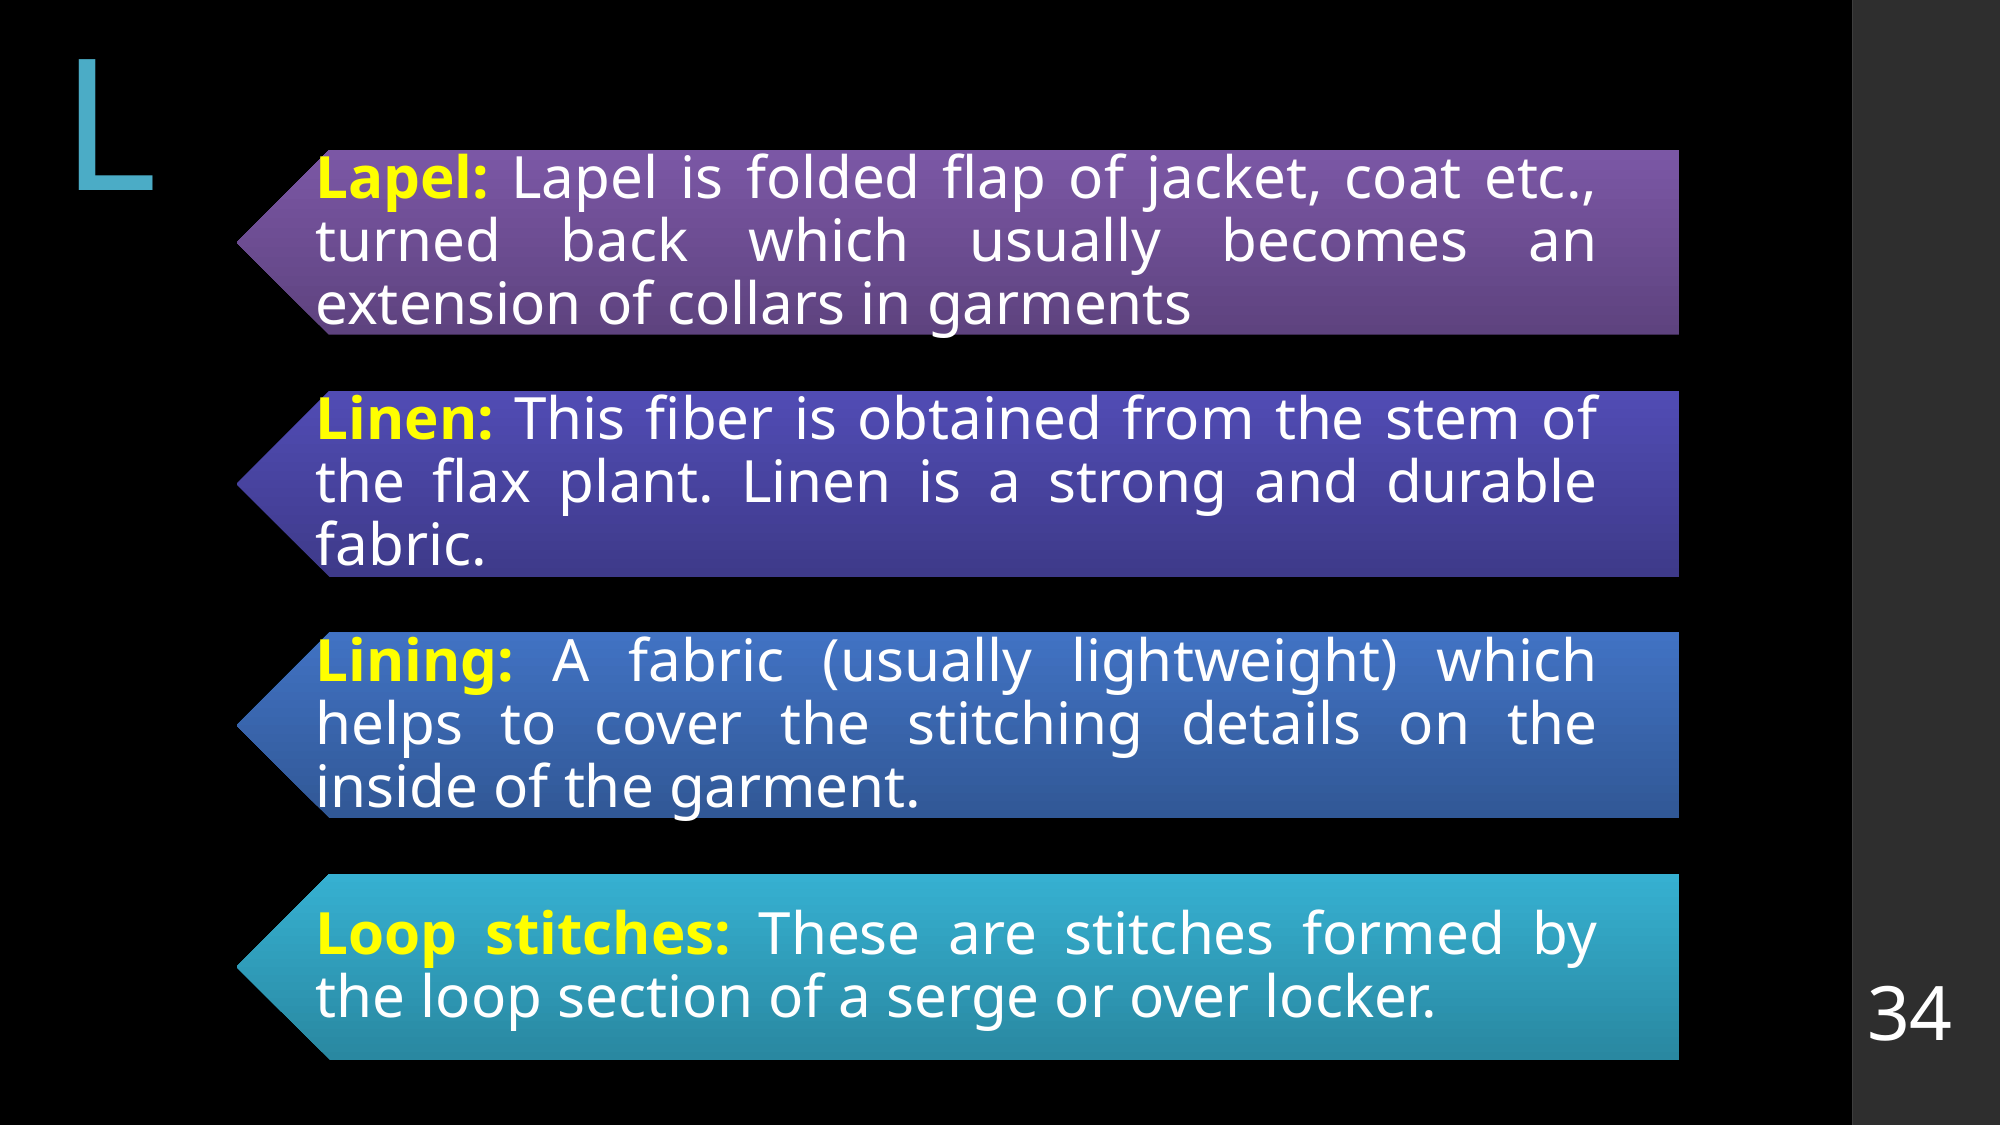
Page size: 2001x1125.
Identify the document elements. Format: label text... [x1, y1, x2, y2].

text_box L [45, 0, 173, 146]
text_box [0, 148, 1997, 1061]
